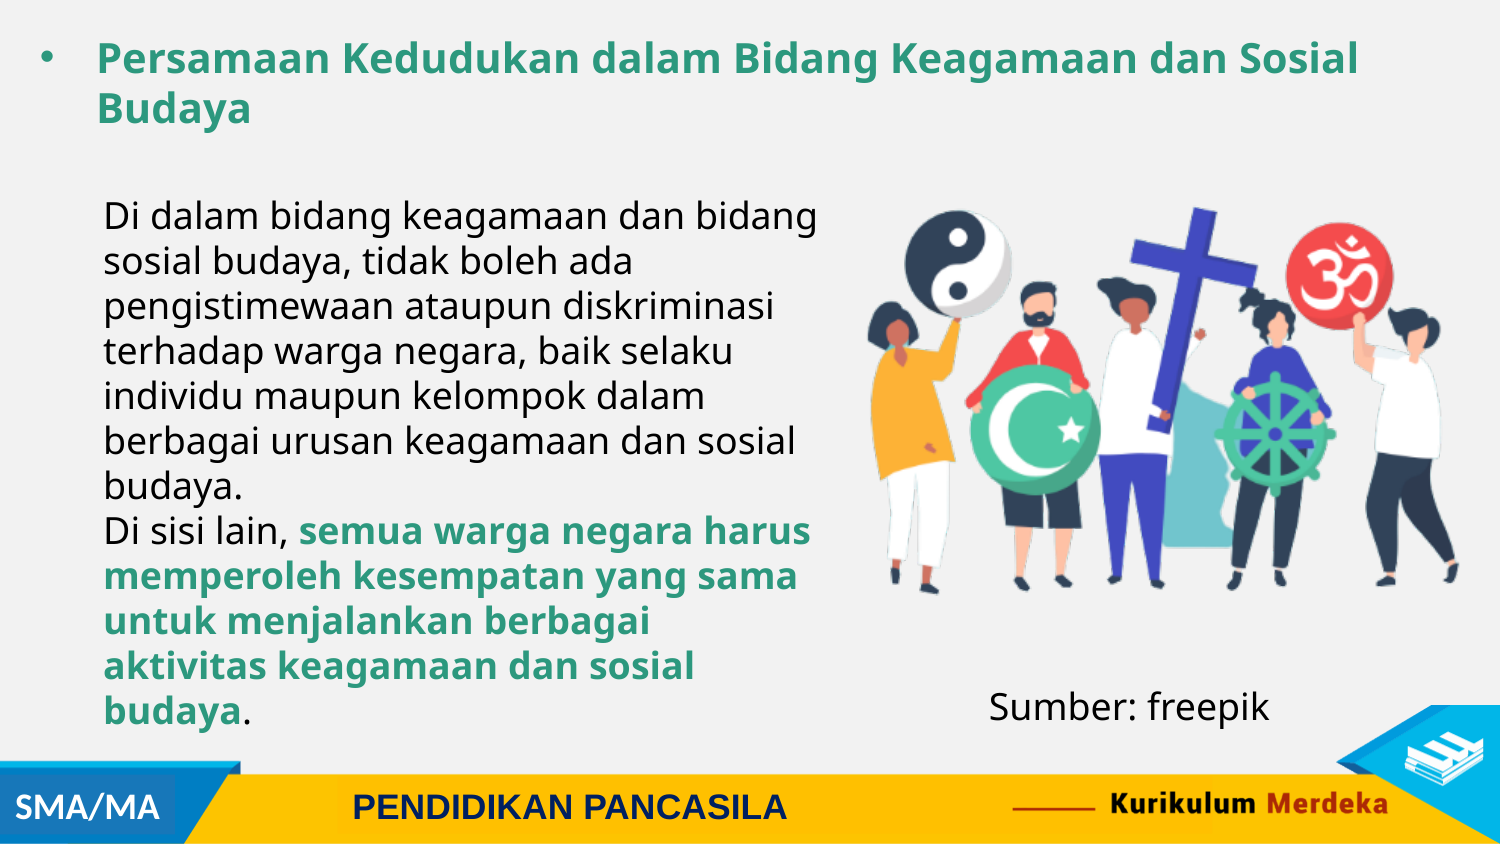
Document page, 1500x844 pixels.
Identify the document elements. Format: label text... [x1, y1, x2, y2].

text_box Di dalam bidang keagamaan dan bidang sosial budaya, tidak boleh ada pengistimewaan ataupun diskriminasi terhadap warga negara, baik selaku individu maupun kelompok dalam berbagai urusan keagamaan dan sosial budaya. Di sisi lain, semua warga negara harus memperoleh kesempatan yang sama untuk menjalankan berbagai aktivitas keagamaan dan sosial budaya. [88, 184, 839, 704]
text_box Sumber: freepik [974, 675, 1285, 704]
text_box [0, 705, 1500, 844]
text_box Persamaan Kedudukan dalam Bidang Keagamaan dan Sosial Budaya [24, 24, 1399, 139]
picture [838, 159, 1488, 632]
